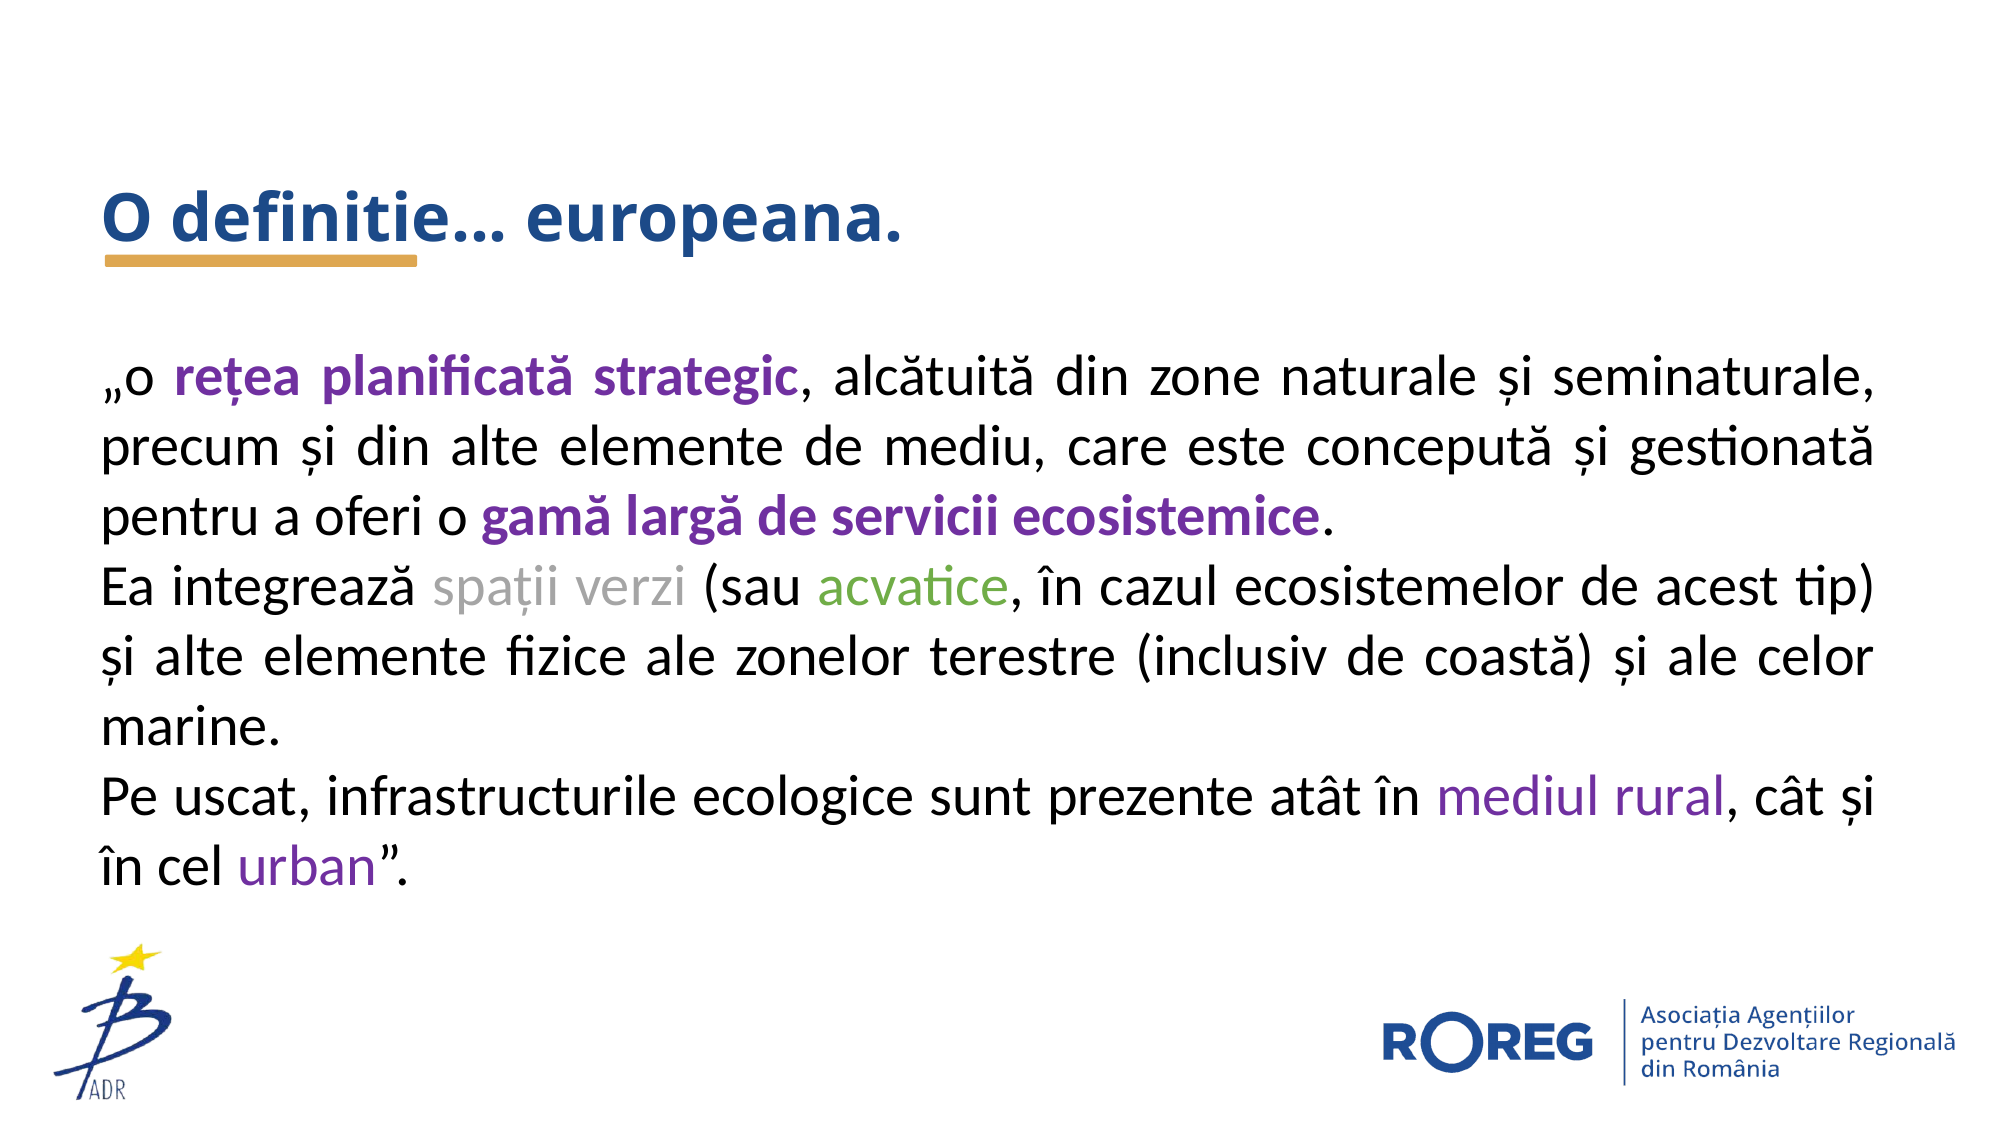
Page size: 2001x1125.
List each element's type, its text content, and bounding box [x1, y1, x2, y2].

text_box O definitie... europeana. [85, 167, 1150, 263]
text_box „o rețea planificată strategic, alcătuită din zone naturale și seminaturale, precum și din alte elemente de mediu, care este concepută și gestionată pentru a oferi o gamă largă de servicii ecosistemice. Ea integrează spații verzi (sau acvatice, în cazul ecosistemelor de acest tip) și alte elemente fizice ale zonelor terestre (inclusiv de coastă) și ale celor marine. Pe uscat, infrastructurile ecologice sunt prezente atât în mediul rural, cât și în cel urban”. [85, 329, 1892, 905]
picture [39, 942, 206, 1108]
text_box [104, 254, 418, 267]
picture [1247, 980, 2000, 1108]
